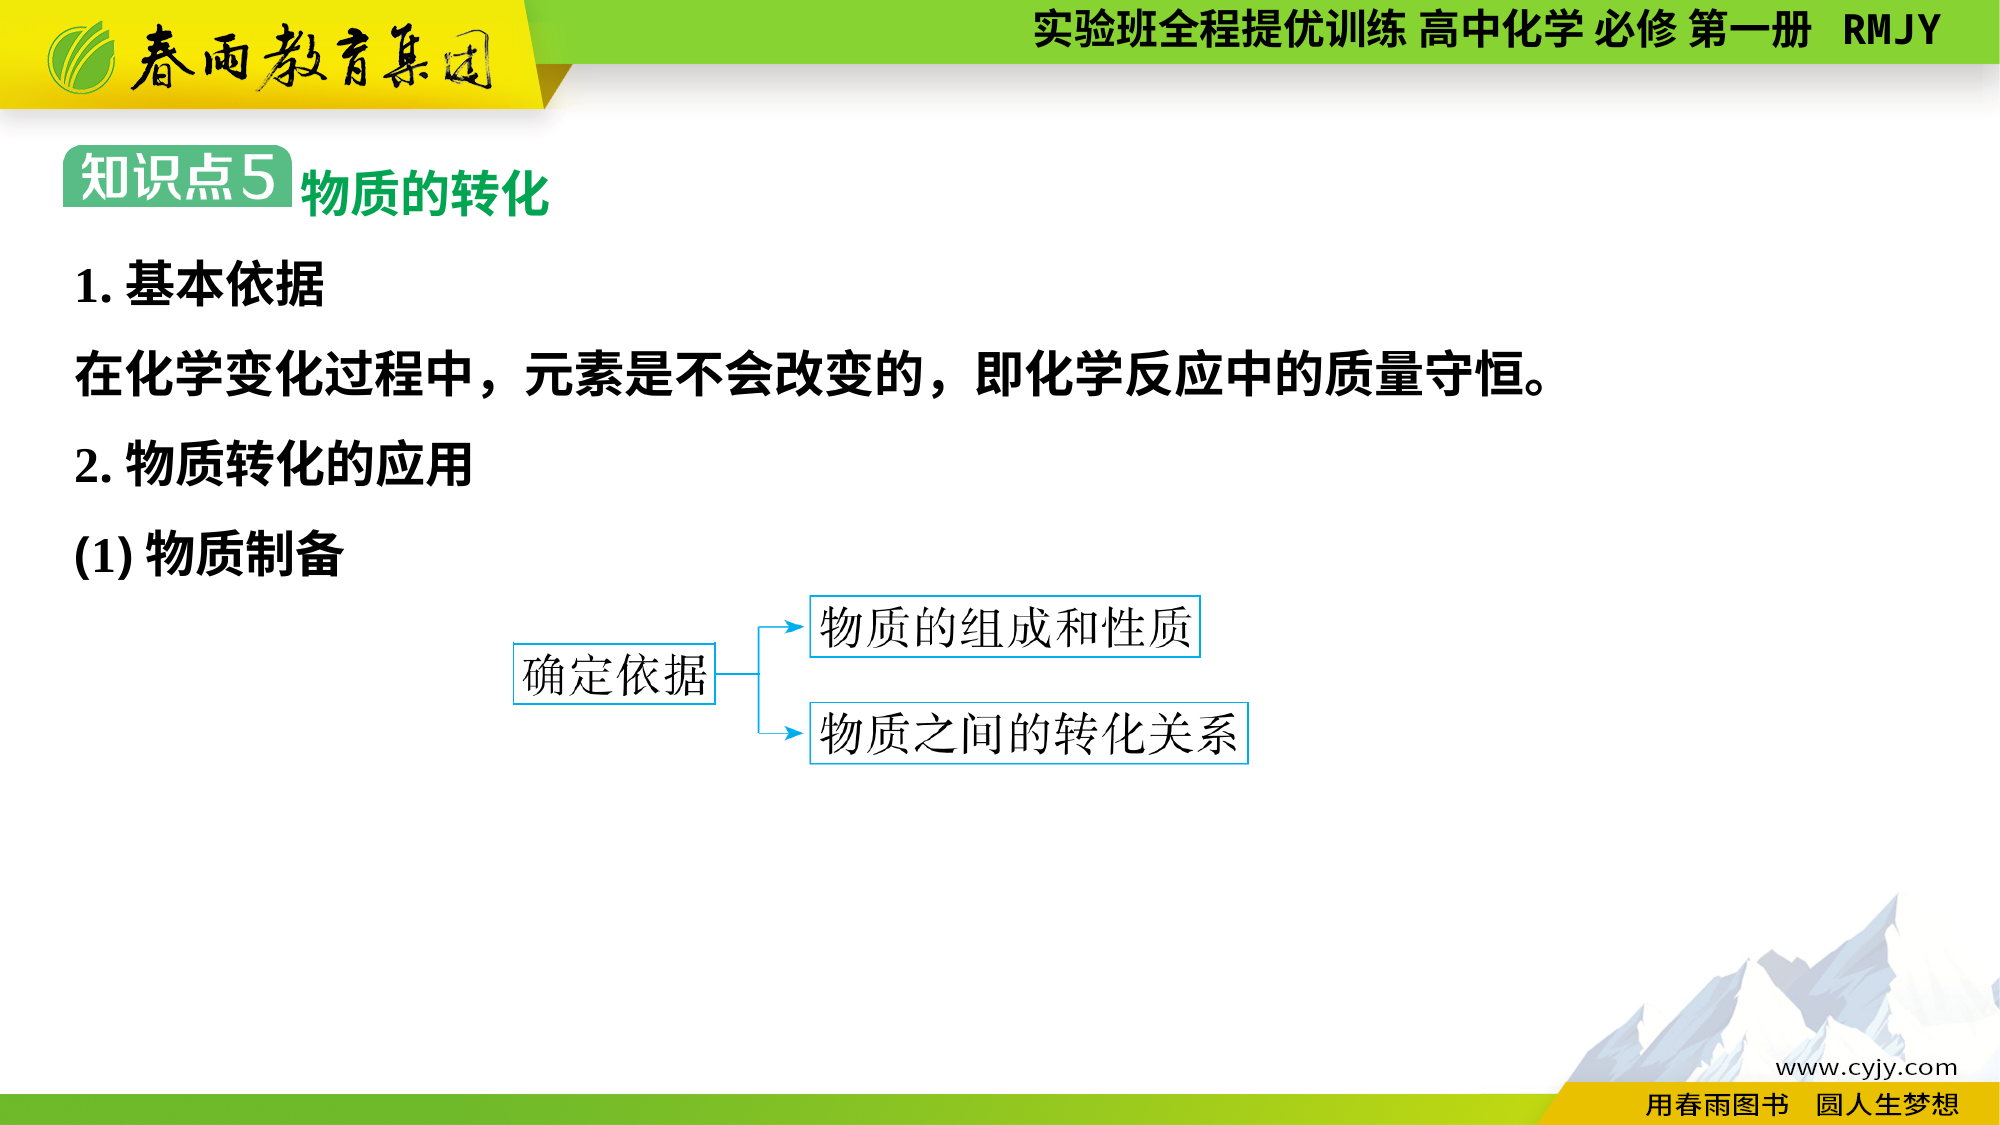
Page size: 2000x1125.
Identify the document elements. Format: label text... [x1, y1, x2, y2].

picture [0, 0, 2000, 1125]
list 物质的转化 1.基本依据 在化学变化过程中，元素是不会改变的，即化学反应中的质量守恒。 2.物质转化的应用 (1)物质制备 [59, 125, 1944, 675]
